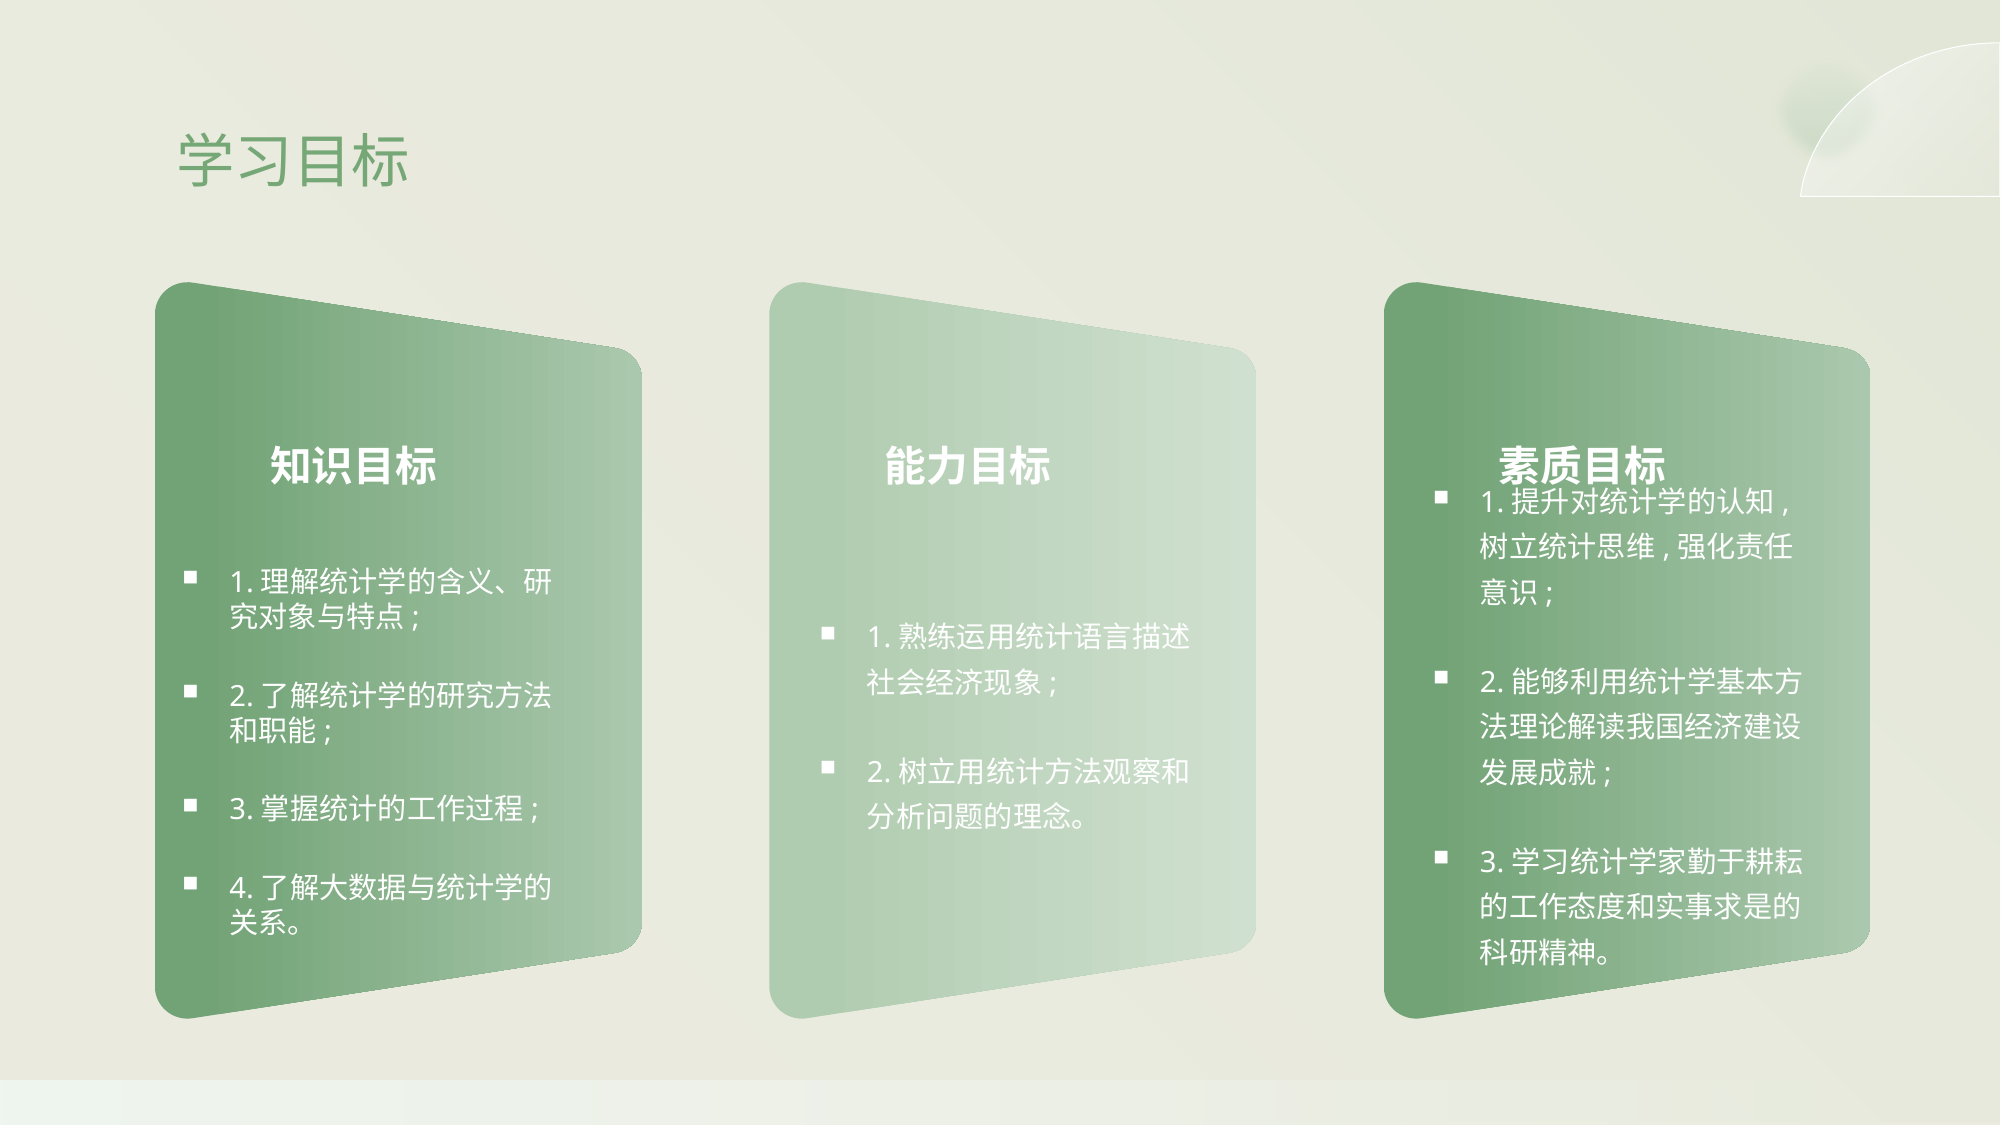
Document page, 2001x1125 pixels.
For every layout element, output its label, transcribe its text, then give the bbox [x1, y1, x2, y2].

text_box [154, 282, 642, 1019]
text_box 学习目标 [161, 89, 829, 240]
text_box [769, 282, 1257, 1019]
text_box [1383, 282, 1871, 1019]
text_box 1.熟练运用统计语言描述社会经济现象; 2.树立用统计方法观察和分析问题的理念。 [819, 562, 1205, 880]
text_box 素质目标 [1498, 439, 1830, 506]
text_box 知识目标 [270, 439, 602, 506]
text_box 1.提升对统计学的认知,树立统计思维,强化责任意识; 2.能够利用统计学基本方法理论解读我国经济建设发展成就; 3.学习统计学家勤于耕耘的工作态度和实事求是的科研精神。 [1433, 562, 1818, 880]
text_box 1.理解统计学的含义、研究对象与特点; 2.了解统计学的研究方法和职能; 3.掌握统计的工作过程; 4.了解大数据与统计学的关系。 [182, 592, 567, 911]
text_box [1533, 97, 2000, 248]
text_box 能力目标 [884, 439, 1216, 506]
